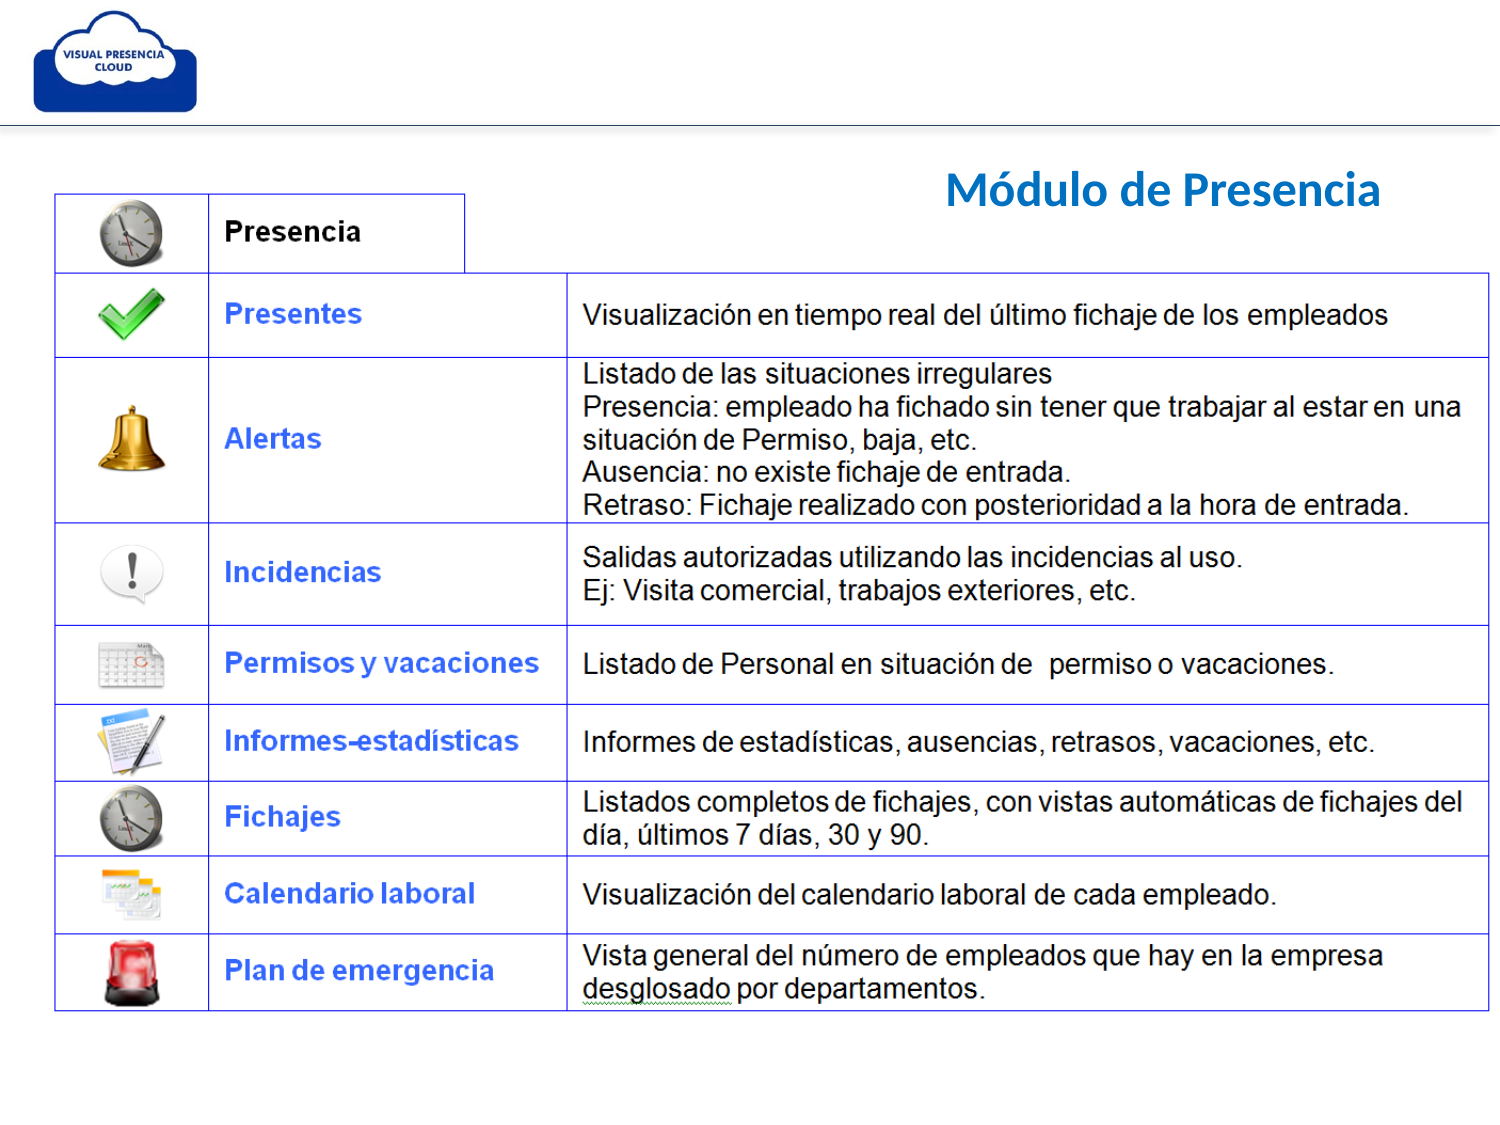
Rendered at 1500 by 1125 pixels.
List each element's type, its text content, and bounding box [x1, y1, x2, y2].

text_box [0, 6, 1500, 126]
text_box Módulo de Presencia [868, 148, 1459, 182]
picture [46, 184, 1500, 1022]
